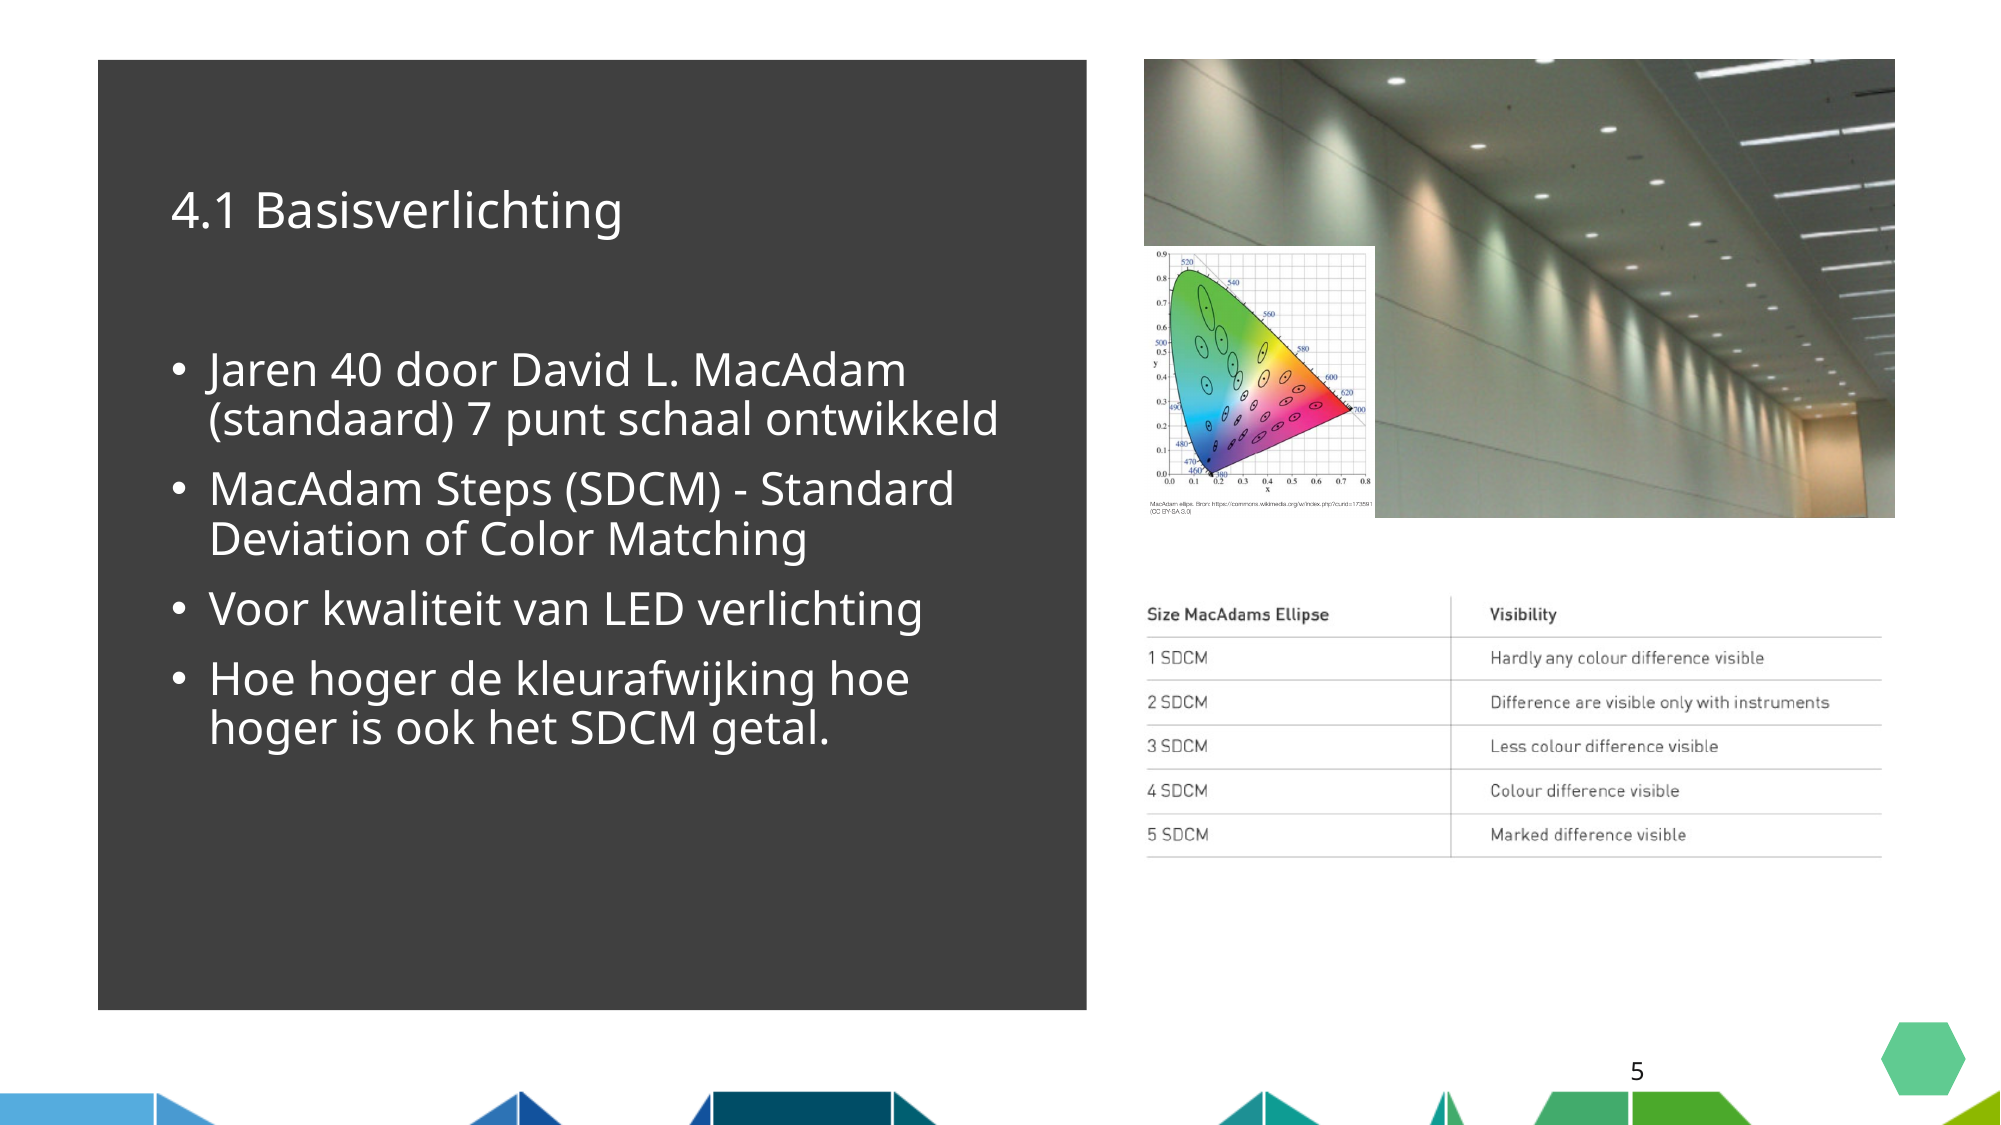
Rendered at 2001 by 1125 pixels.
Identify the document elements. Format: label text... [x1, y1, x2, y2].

list Jaren 40 door David L. MacAdam (standaard) 7 punt schaal ontwikkeld MacAdam Steps (SDCM) - Standard Deviation of Color Matching Voor kwaliteit van LED verlichting Hoe hoger de kleurafwijking hoe hoger is ook het SDCM getal. [156, 338, 1038, 961]
picture [0, 1086, 2000, 1125]
slide_number 5 [1412, 1042, 1863, 1103]
title 4.1 Basisverlichting [156, 114, 1038, 310]
picture [1132, 588, 1895, 877]
picture [1144, 59, 1895, 518]
text_box [97, 59, 1088, 1011]
